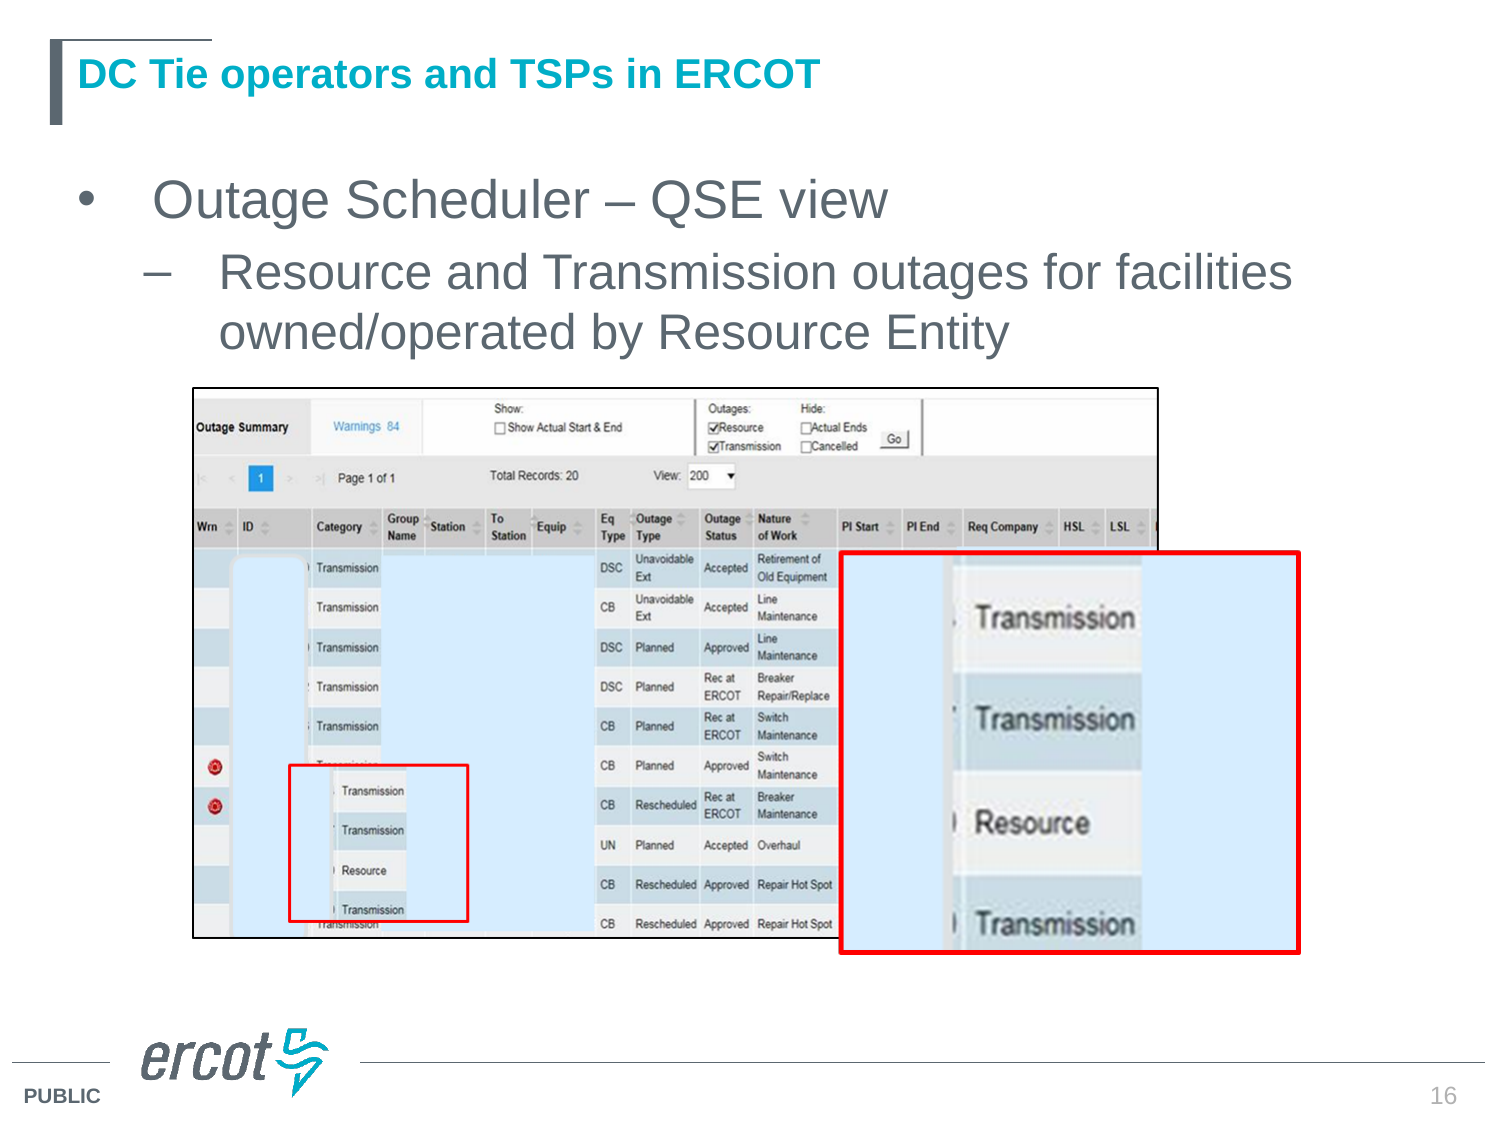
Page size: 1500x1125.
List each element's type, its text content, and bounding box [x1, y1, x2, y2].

title DC Tie operators and TSPs in ERCOT [62, 39, 1450, 125]
picture [192, 387, 1302, 955]
slide_number 16 [1400, 1076, 1488, 1113]
picture [137, 1024, 332, 1100]
list Outage Scheduler – QSE view Resource and Transmission outages for facilities owned/operated by Resource Entity [53, 157, 1441, 975]
